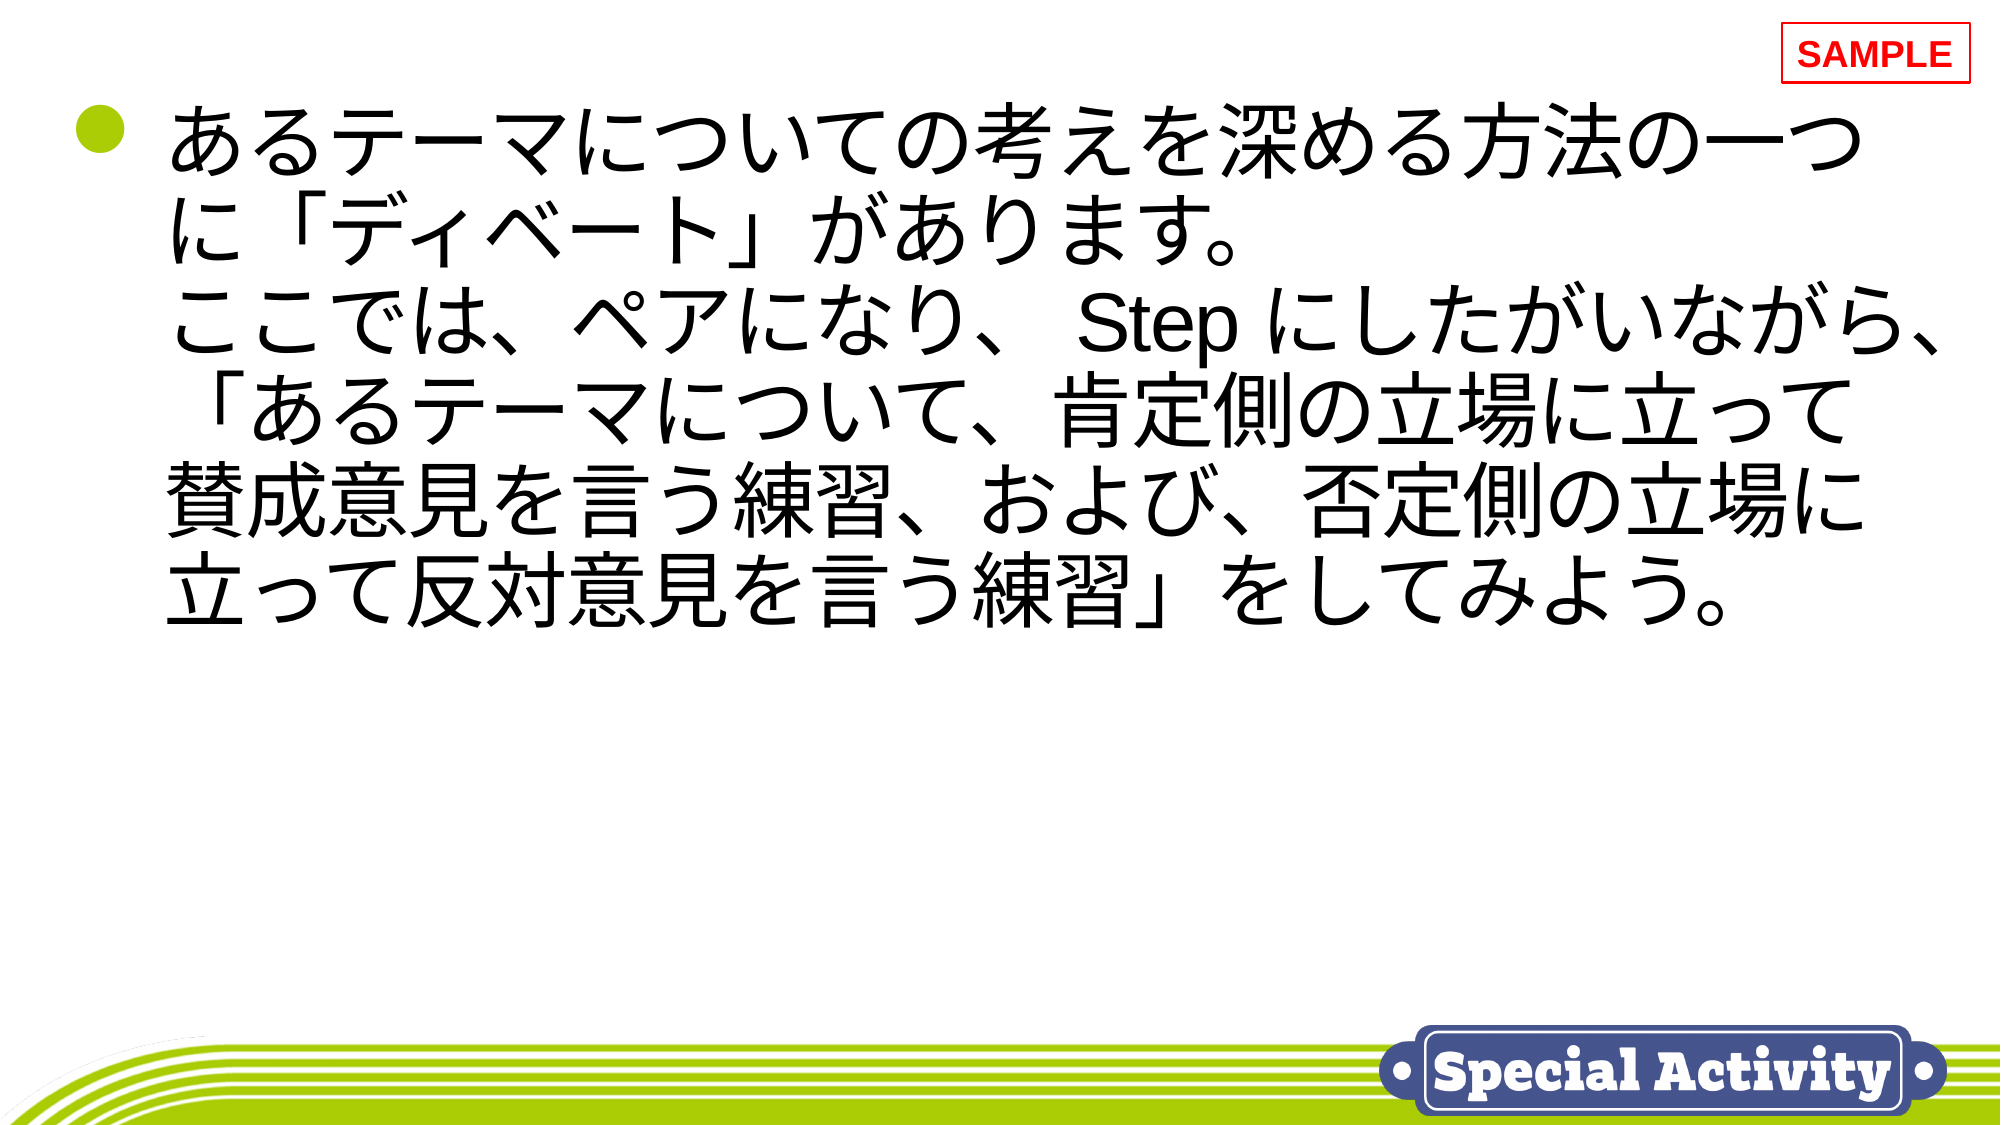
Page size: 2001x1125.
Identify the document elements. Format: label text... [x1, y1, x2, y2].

picture [2, 1025, 1999, 1125]
list あるテーマについての考えを深める方法の一つに「ディベート」があります。 ここでは、ペアになり、Stepにしたがいながら、「あるテーマについて、肯定側の立場に立って賛成意見を言う練習、および、否定側の立場に立って反対意見を言う練習」をしてみよう。 [55, 92, 1945, 1038]
text_box SAMPLE [1782, 22, 1971, 83]
